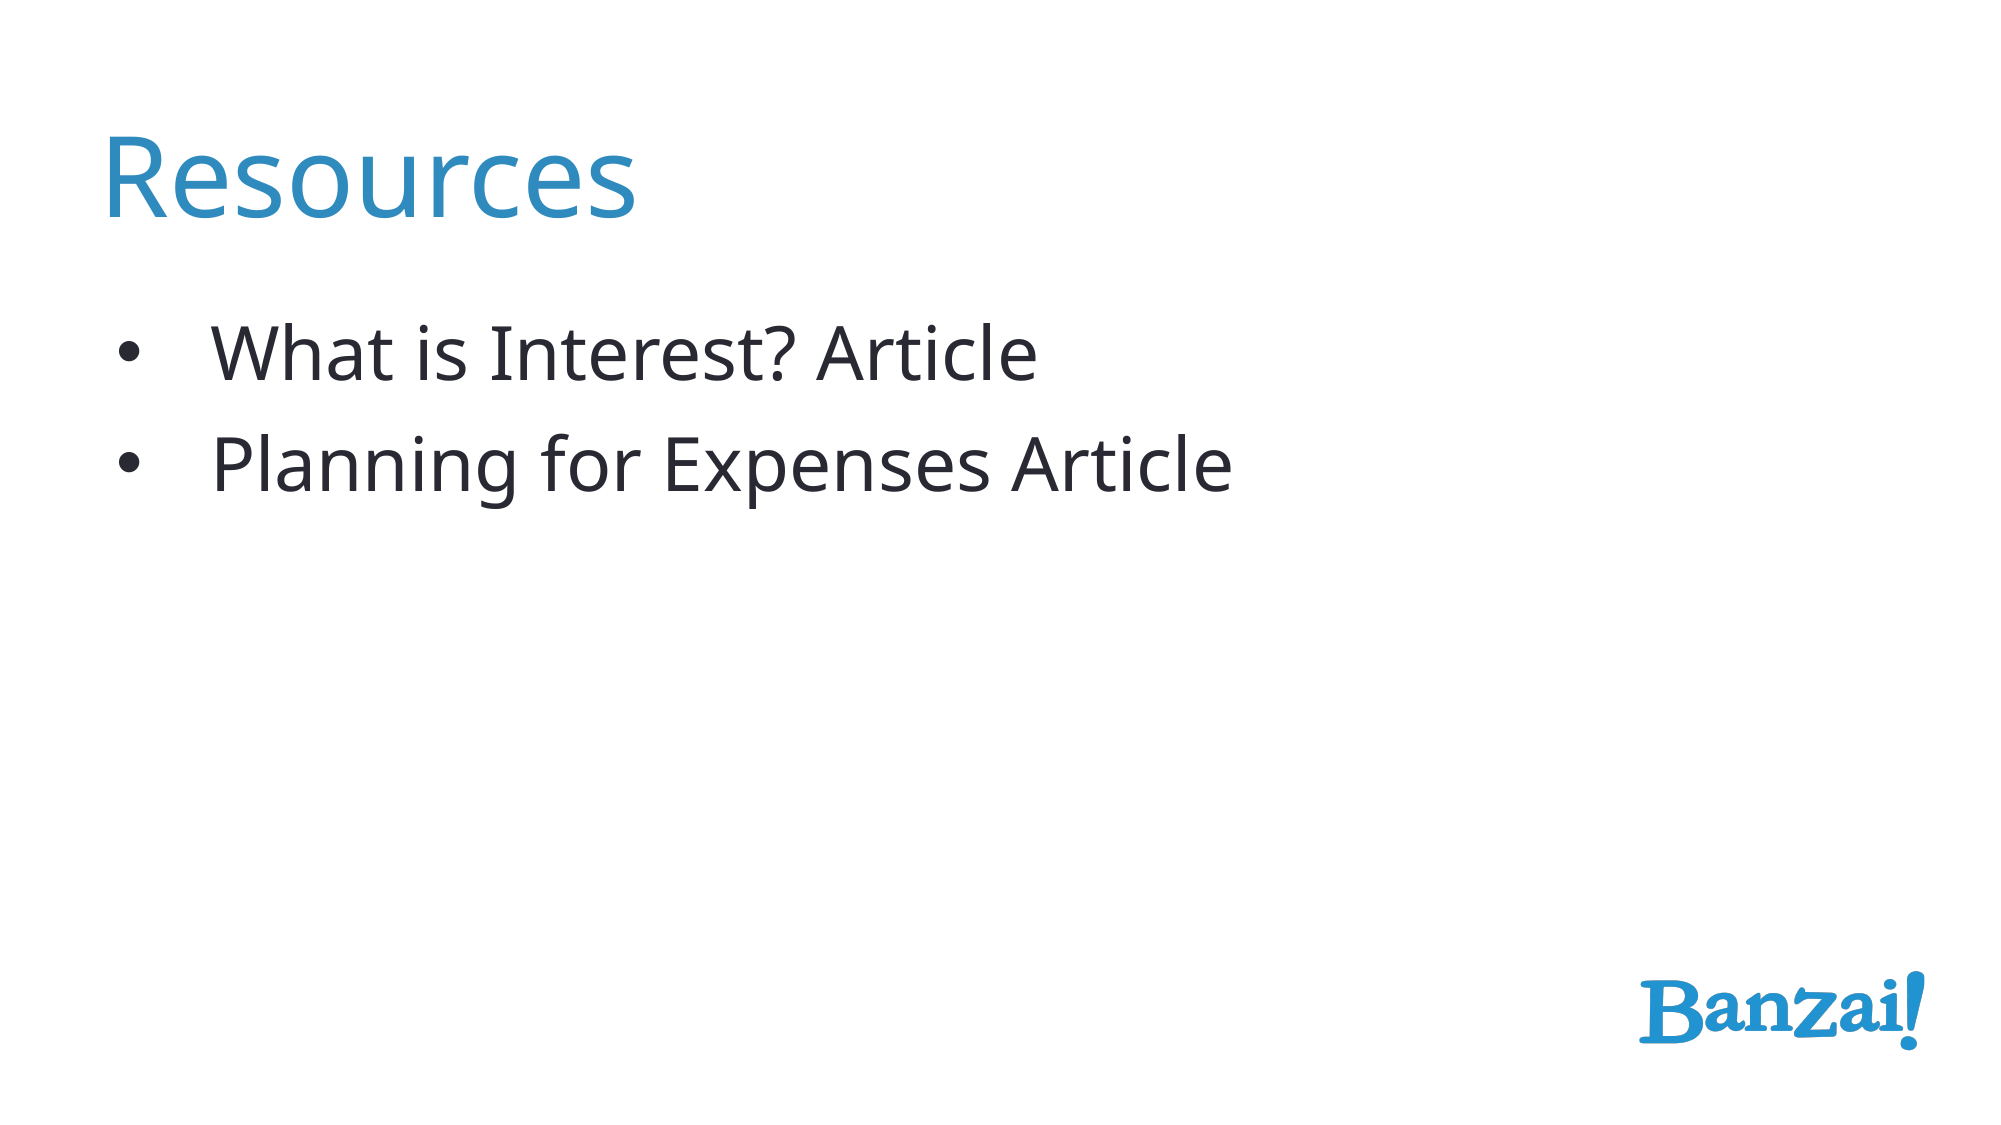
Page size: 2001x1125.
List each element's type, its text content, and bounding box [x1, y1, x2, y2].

picture [1639, 971, 1925, 1055]
subtitle What is Interest? Article Planning for Expenses Article [108, 297, 1875, 1058]
title Resources [91, 16, 1892, 250]
